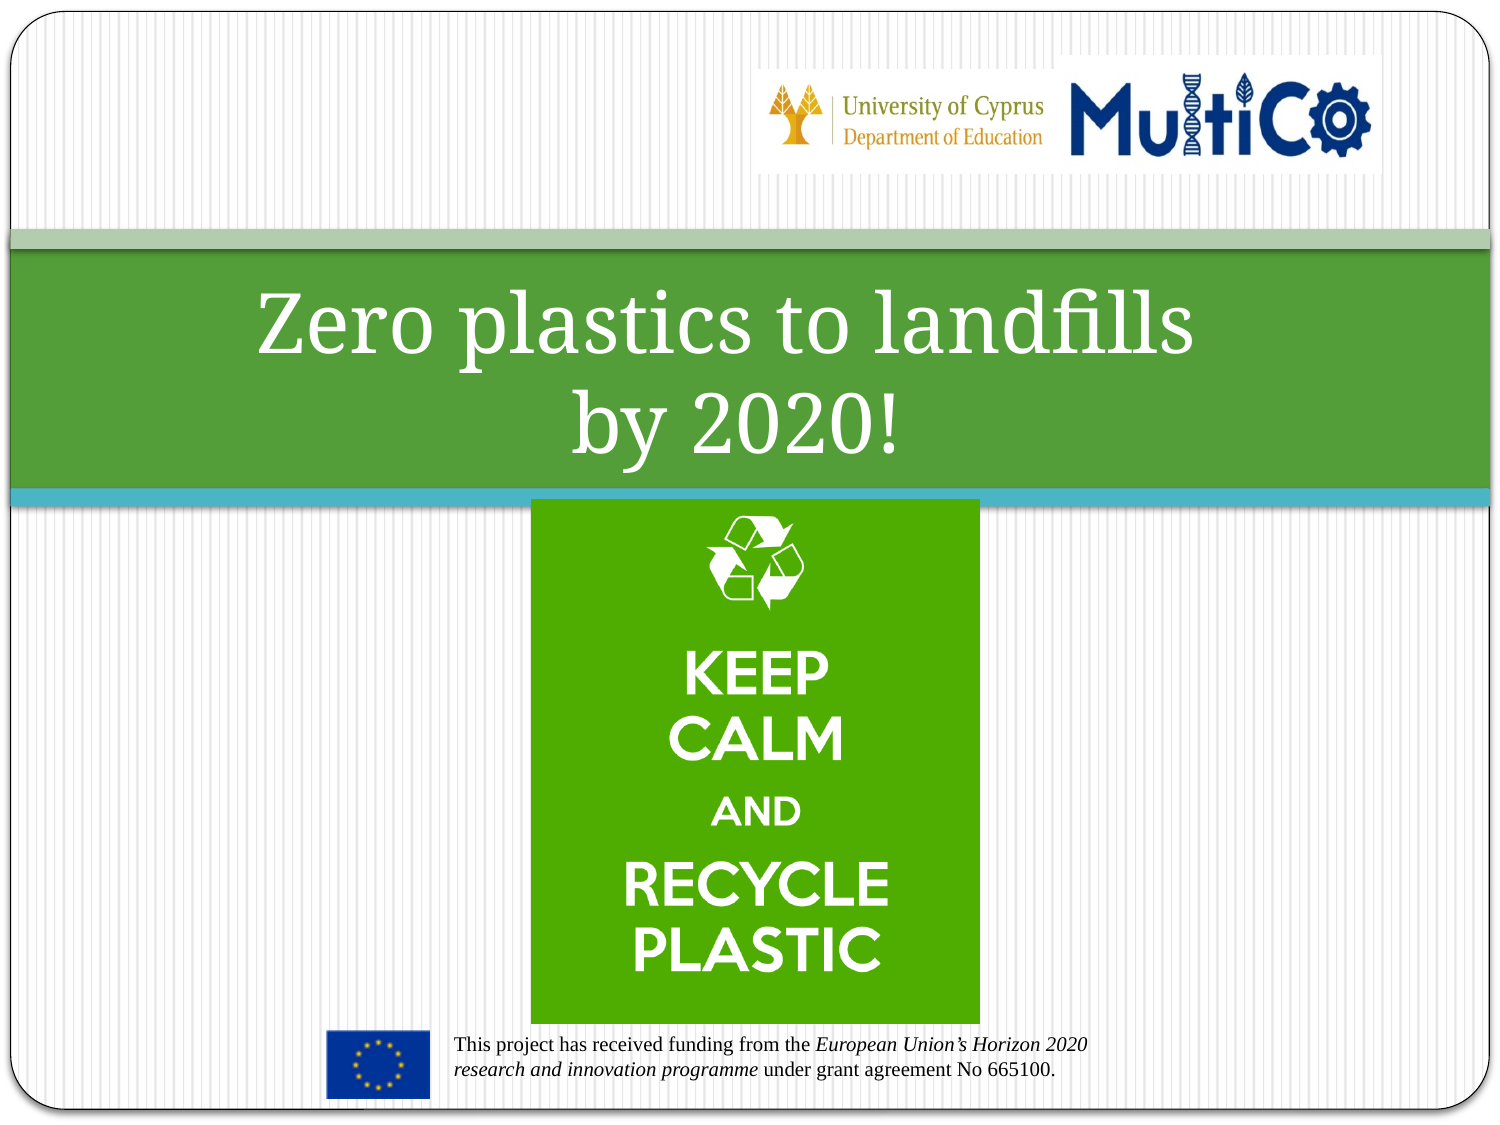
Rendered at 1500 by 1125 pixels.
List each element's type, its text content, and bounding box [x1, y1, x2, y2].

text_box This project has received funding from the European Union’s Horizon 2020 research and innovation programme under grant agreement No 665100. [363, 1023, 1128, 1106]
title Zero plastics to landfills by 2020! [74, 160, 1400, 587]
picture [530, 499, 981, 1024]
picture [326, 1029, 430, 1100]
picture [755, 55, 1383, 175]
